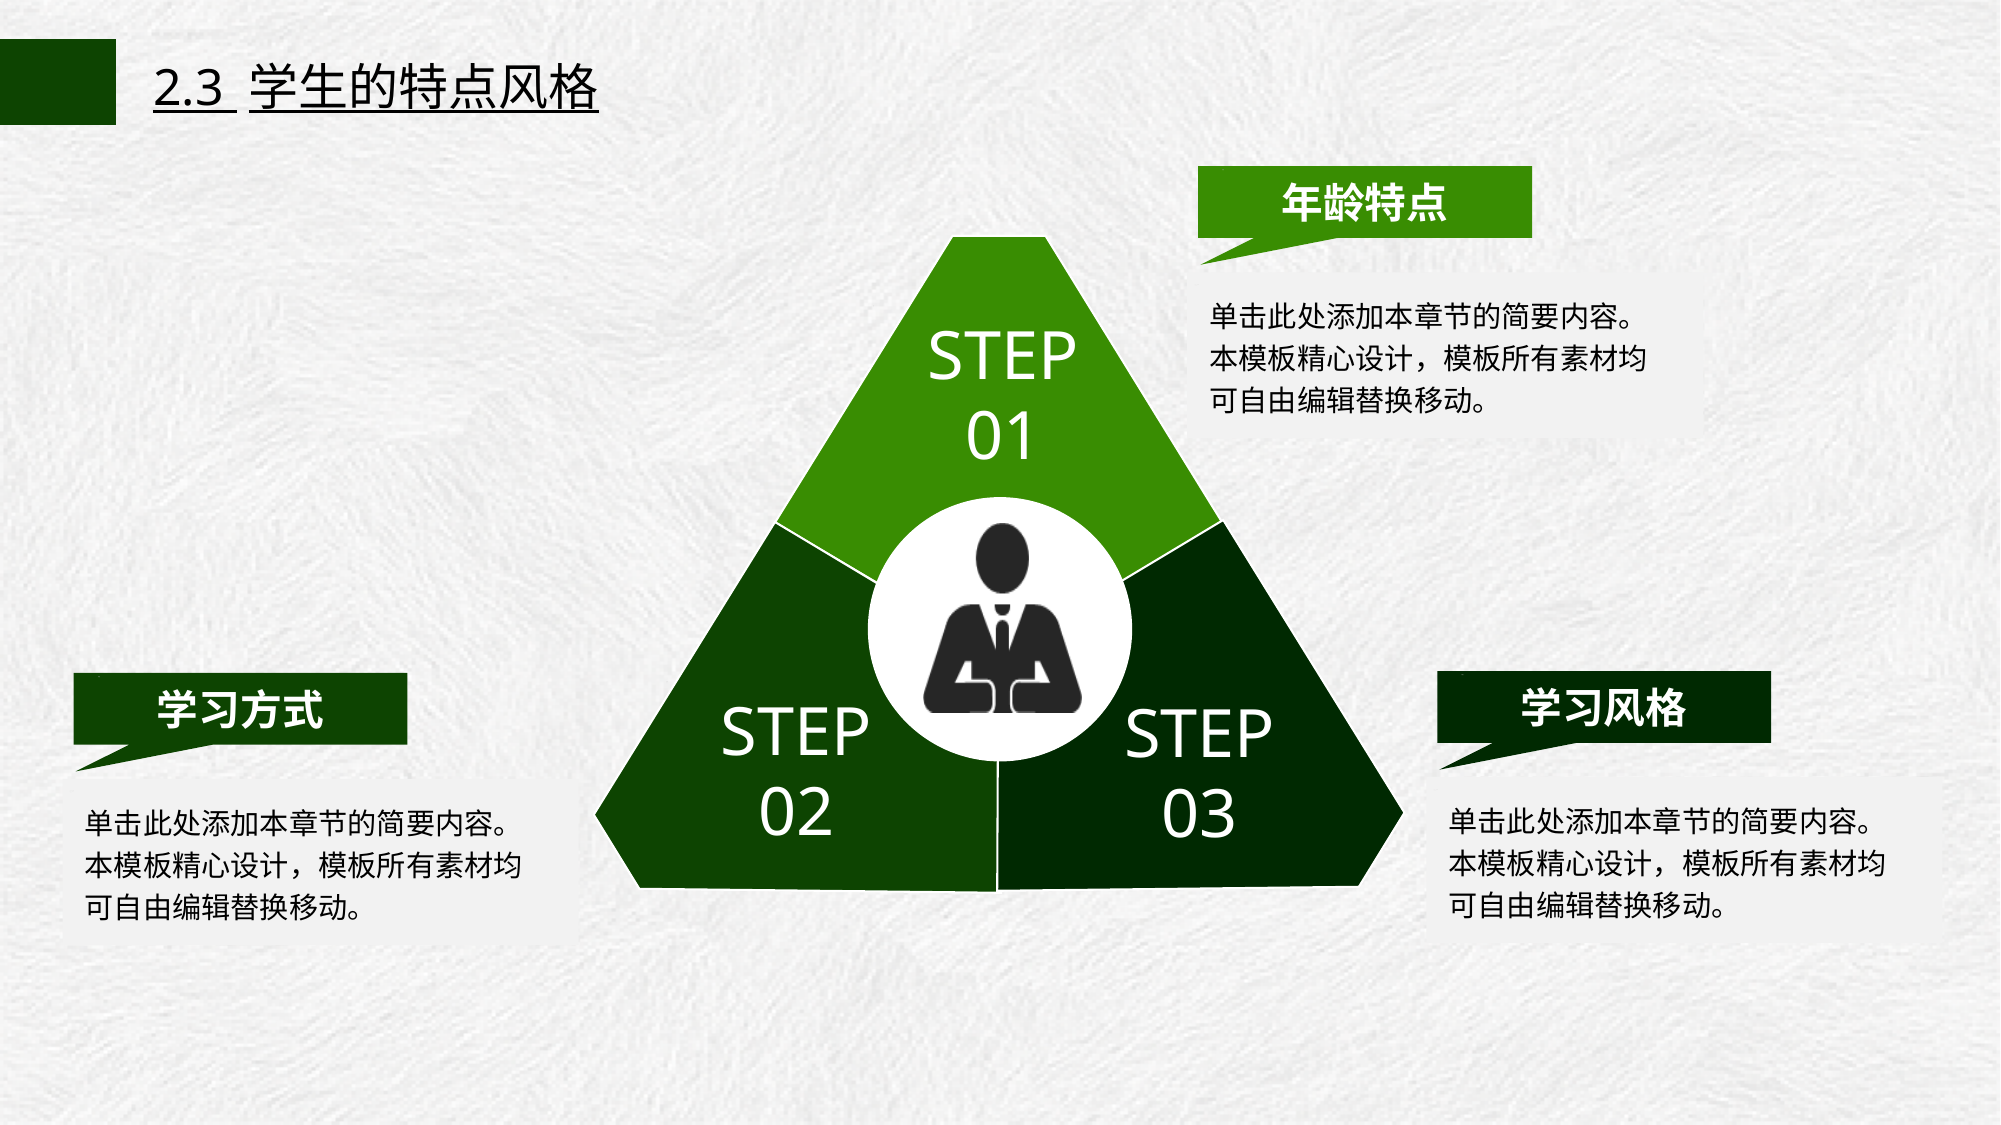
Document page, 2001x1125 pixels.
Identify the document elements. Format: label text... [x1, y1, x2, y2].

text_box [593, 235, 1405, 893]
text_box 单击此处添加本章节的简要内容。本模板精心设计，模板所有素材均可自由编辑替换移动。 [69, 790, 547, 932]
text_box [0, 39, 116, 125]
text_box [1425, 776, 1943, 944]
text_box [62, 778, 580, 946]
text_box 年龄特点 [1221, 169, 1509, 235]
picture [0, 0, 2001, 1125]
text_box [1197, 165, 1534, 240]
text_box 单击此处添加本章节的简要内容。本模板精心设计，模板所有素材均可自由编辑替换移动。 [1405, 284, 1672, 425]
text_box 学习方式 [97, 676, 384, 742]
text_box [72, 671, 409, 773]
text_box 2.3 学生的特点风格 [138, 48, 615, 124]
text_box 学习风格 [1461, 674, 1748, 740]
text_box 单击此处添加本章节的简要内容。本模板精心设计，模板所有素材均可自由编辑替换移动。 [1433, 789, 1911, 930]
text_box [1436, 670, 1773, 771]
text_box [1405, 271, 1704, 439]
